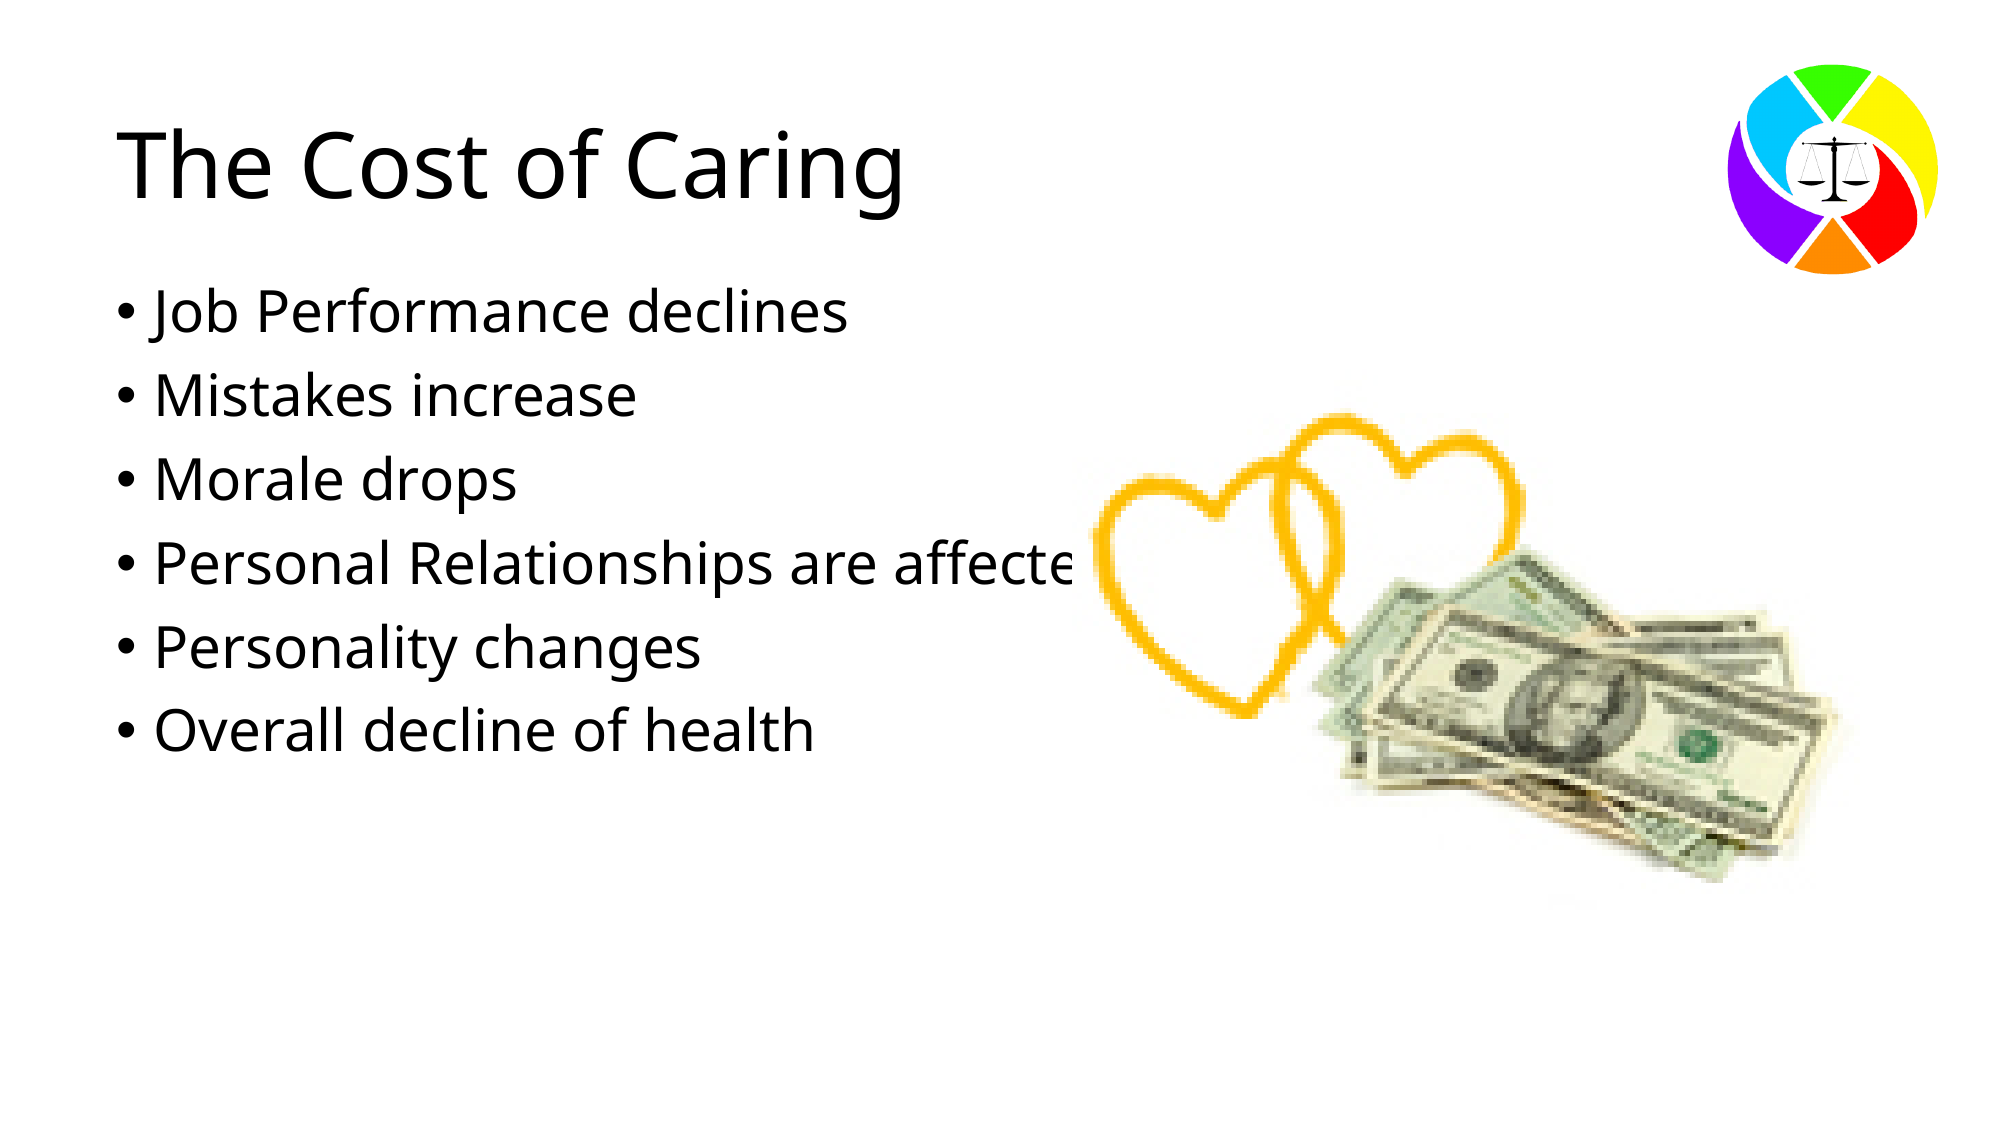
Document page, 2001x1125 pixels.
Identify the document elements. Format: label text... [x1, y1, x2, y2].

title The Cost of Caring [101, 59, 1675, 275]
list Job Performance declines Mistakes increase Morale drops Personal Relationships are affected Personality changes Overall decline of health [101, 275, 1716, 1025]
picture [1072, 326, 1893, 982]
picture [1694, 29, 1973, 308]
